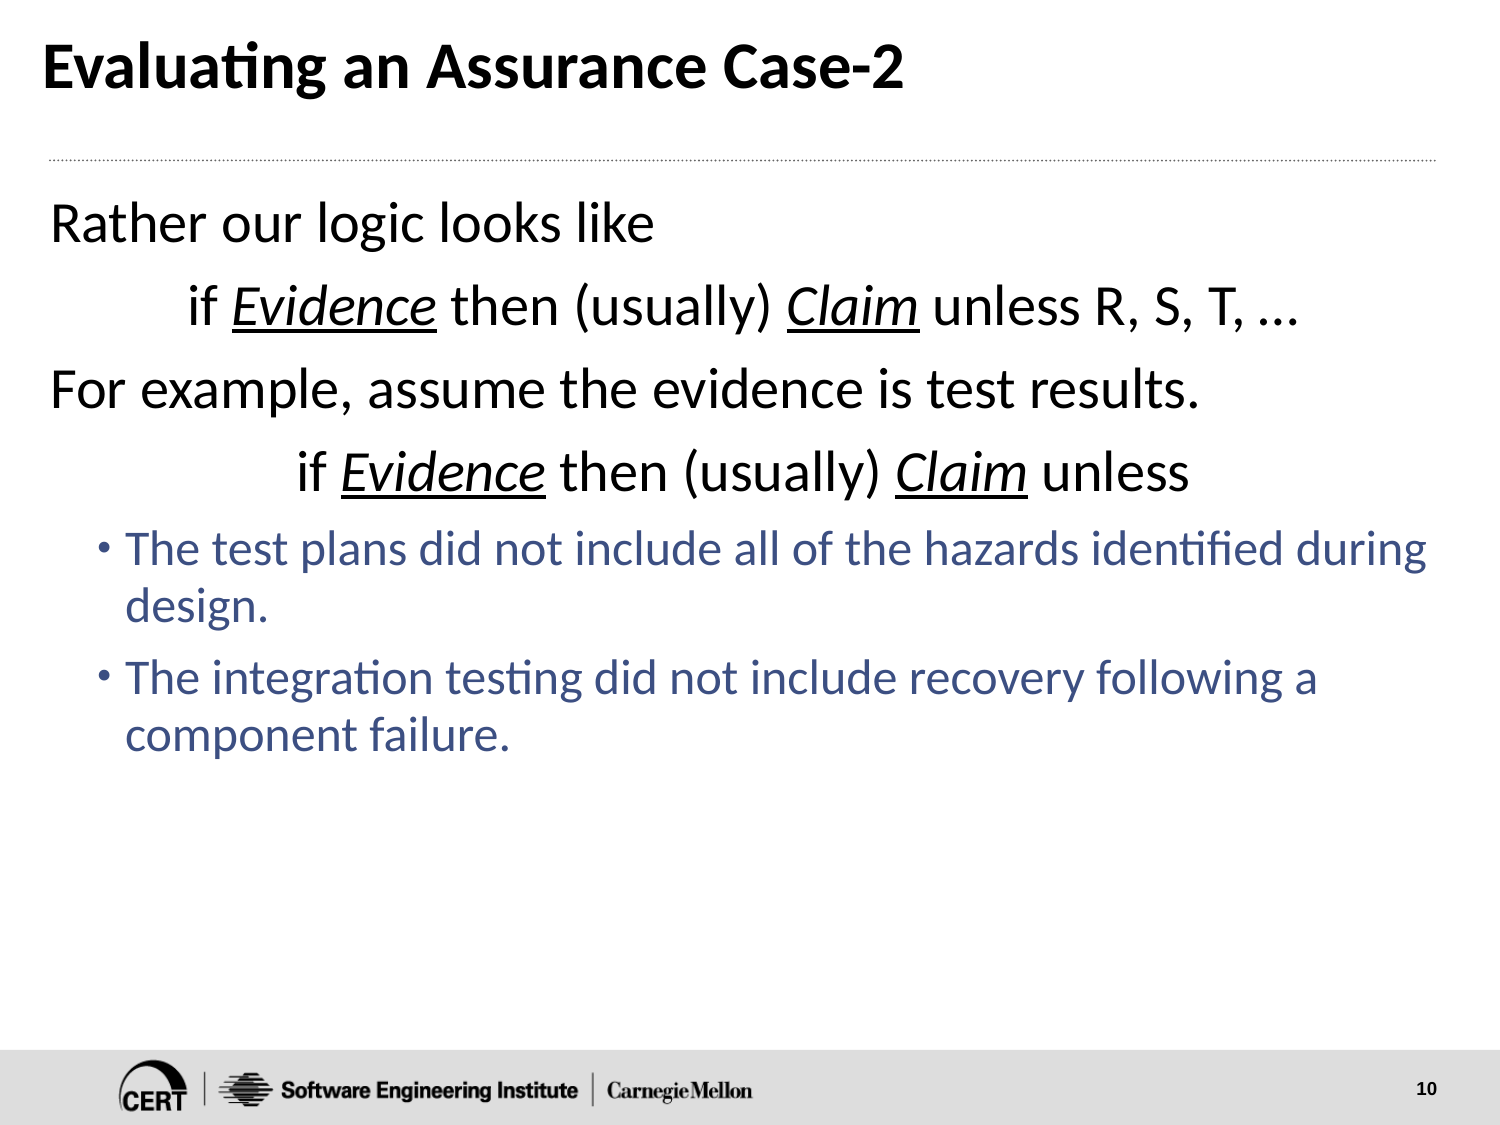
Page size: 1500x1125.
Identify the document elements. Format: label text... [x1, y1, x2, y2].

list Rather our logic looks like if Evidence then (usually) Claim unless R, S, T, … For example, assume the evidence is test results. if Evidence then (usually) Claim unless The test plans did not include all of the hazards identified during design. The integration testing did not include recovery following a component failure. [49, 187, 1438, 1001]
picture [102, 1056, 765, 1117]
title Evaluating an Assurance Case-2 [42, 37, 1434, 155]
